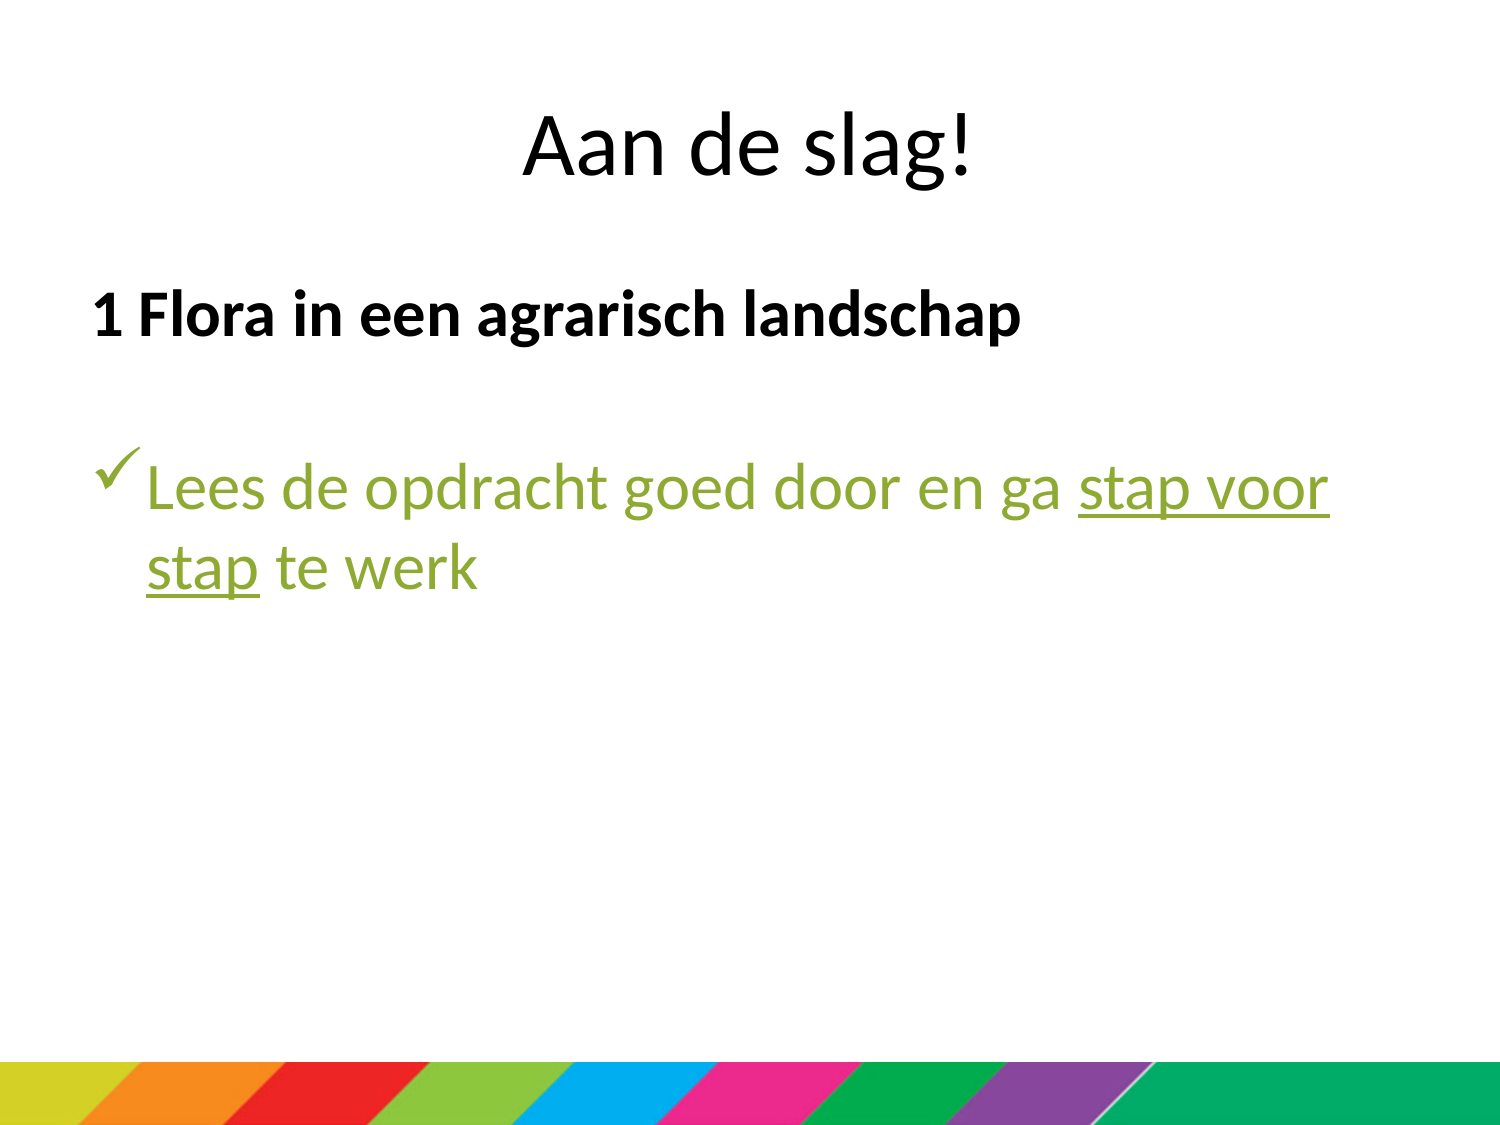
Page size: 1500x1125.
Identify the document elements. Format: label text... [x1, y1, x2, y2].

title Aan de slag! [75, 45, 1425, 233]
picture [0, 1062, 574, 1125]
picture [656, 1062, 1500, 1125]
list 1 Flora in een agrarisch landschap Lees de opdracht goed door en ga stap voor stap te werk [75, 262, 1425, 1000]
